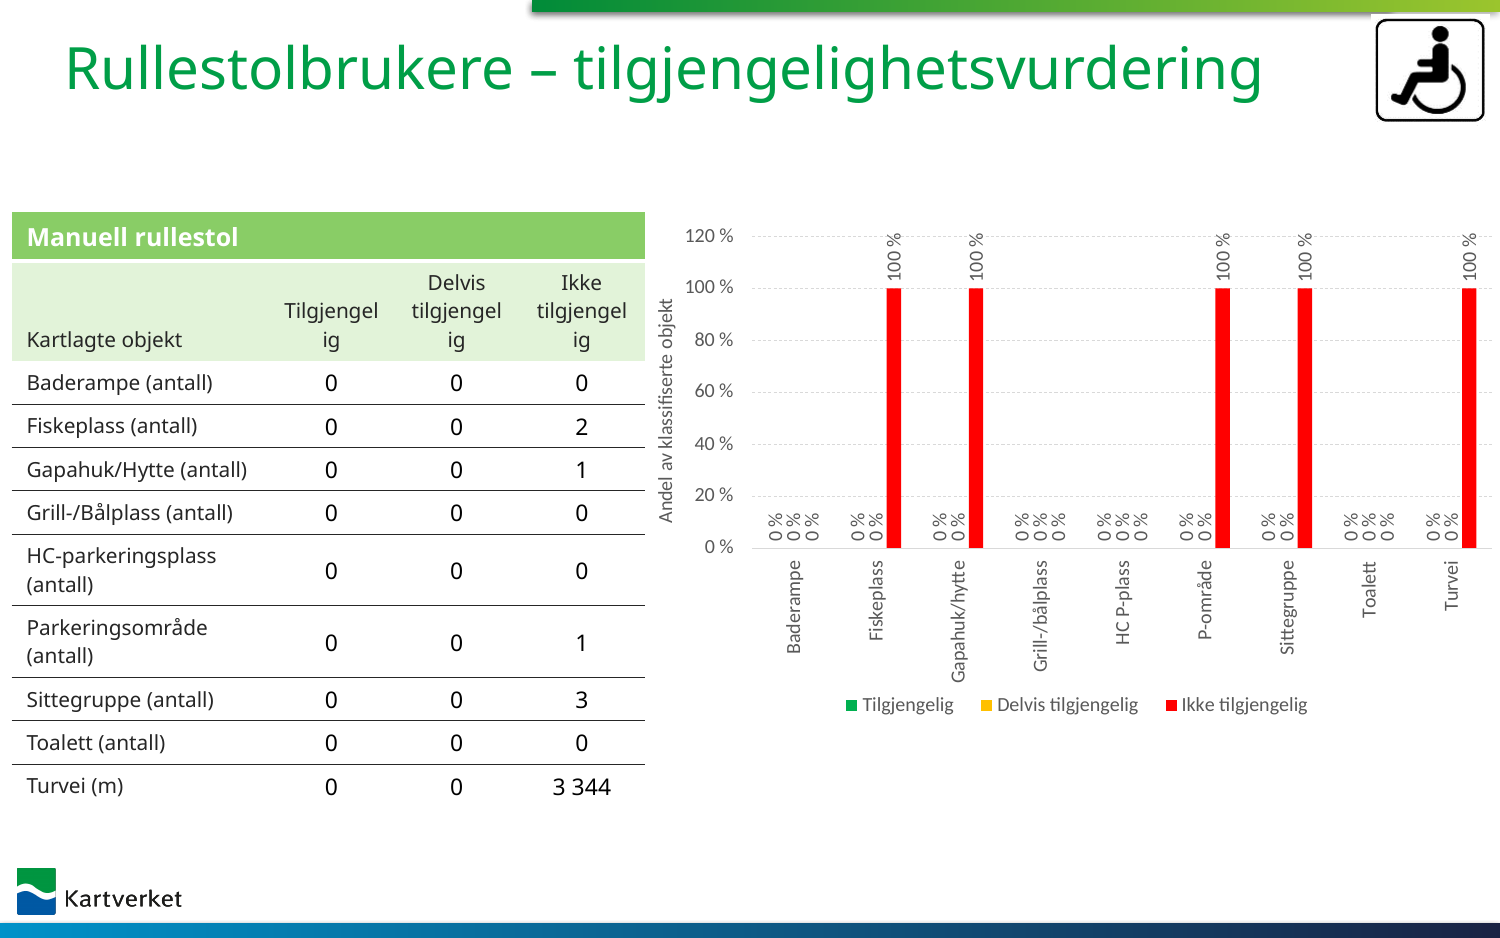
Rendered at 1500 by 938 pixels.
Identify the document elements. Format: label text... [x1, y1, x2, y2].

table_header Manuell rullestol [12, 212, 645, 259]
table_cell HC-parkeringsplass (antall) [12, 535, 269, 605]
table_cell Ikke tilgjengelig [519, 263, 638, 361]
table_cell 0 [394, 721, 519, 764]
table_cell 0 [394, 678, 519, 720]
table_cell 0 [269, 721, 394, 764]
table_cell 0 [394, 448, 519, 490]
table_cell 0 [394, 405, 519, 447]
table_cell 3 [519, 678, 638, 720]
picture [1371, 13, 1491, 127]
table_cell Grill-/Bålplass (antall) [12, 491, 269, 534]
table_cell 0 [394, 765, 519, 807]
table_cell 0 [394, 361, 519, 404]
table_cell Kartlagte objekt [12, 263, 269, 361]
table_cell 0 [269, 765, 394, 807]
table_cell Parkeringsområde (antall) [12, 606, 269, 677]
table_cell Fiskeplass (antall) [12, 405, 269, 447]
table_cell Turvei (m) [12, 765, 269, 807]
table_cell 1 [519, 606, 638, 677]
table_cell 0 [519, 491, 638, 534]
text_box Rullestolbrukere – tilgjengelighetsvurdering [49, 12, 1372, 109]
table_cell 3 344 [519, 765, 645, 807]
table_cell Baderampe (antall) [12, 361, 269, 404]
table_cell 0 [394, 535, 519, 605]
table_cell Sittegruppe (antall) [12, 678, 269, 720]
table_cell 2 [519, 405, 638, 447]
table_cell Toalett (antall) [12, 721, 269, 764]
table_cell 0 [394, 491, 519, 534]
table_cell Gapahuk/Hytte (antall) [12, 448, 269, 490]
table_cell 0 [269, 448, 394, 490]
table_cell 0 [269, 606, 394, 677]
picture [643, 218, 1500, 728]
table_cell 0 [269, 535, 394, 605]
table_cell 1 [519, 448, 638, 490]
table_cell 0 [269, 361, 394, 404]
table_cell 0 [269, 491, 394, 534]
table_cell 0 [269, 678, 394, 720]
table_cell 0 [269, 405, 394, 447]
table_cell 0 [519, 535, 638, 605]
table_cell Tilgjengelig [269, 263, 394, 361]
table_cell 0 [519, 361, 638, 404]
table_cell Delvis tilgjengelig [394, 263, 519, 361]
table_cell 0 [394, 606, 519, 677]
table_cell 0 [519, 721, 645, 764]
